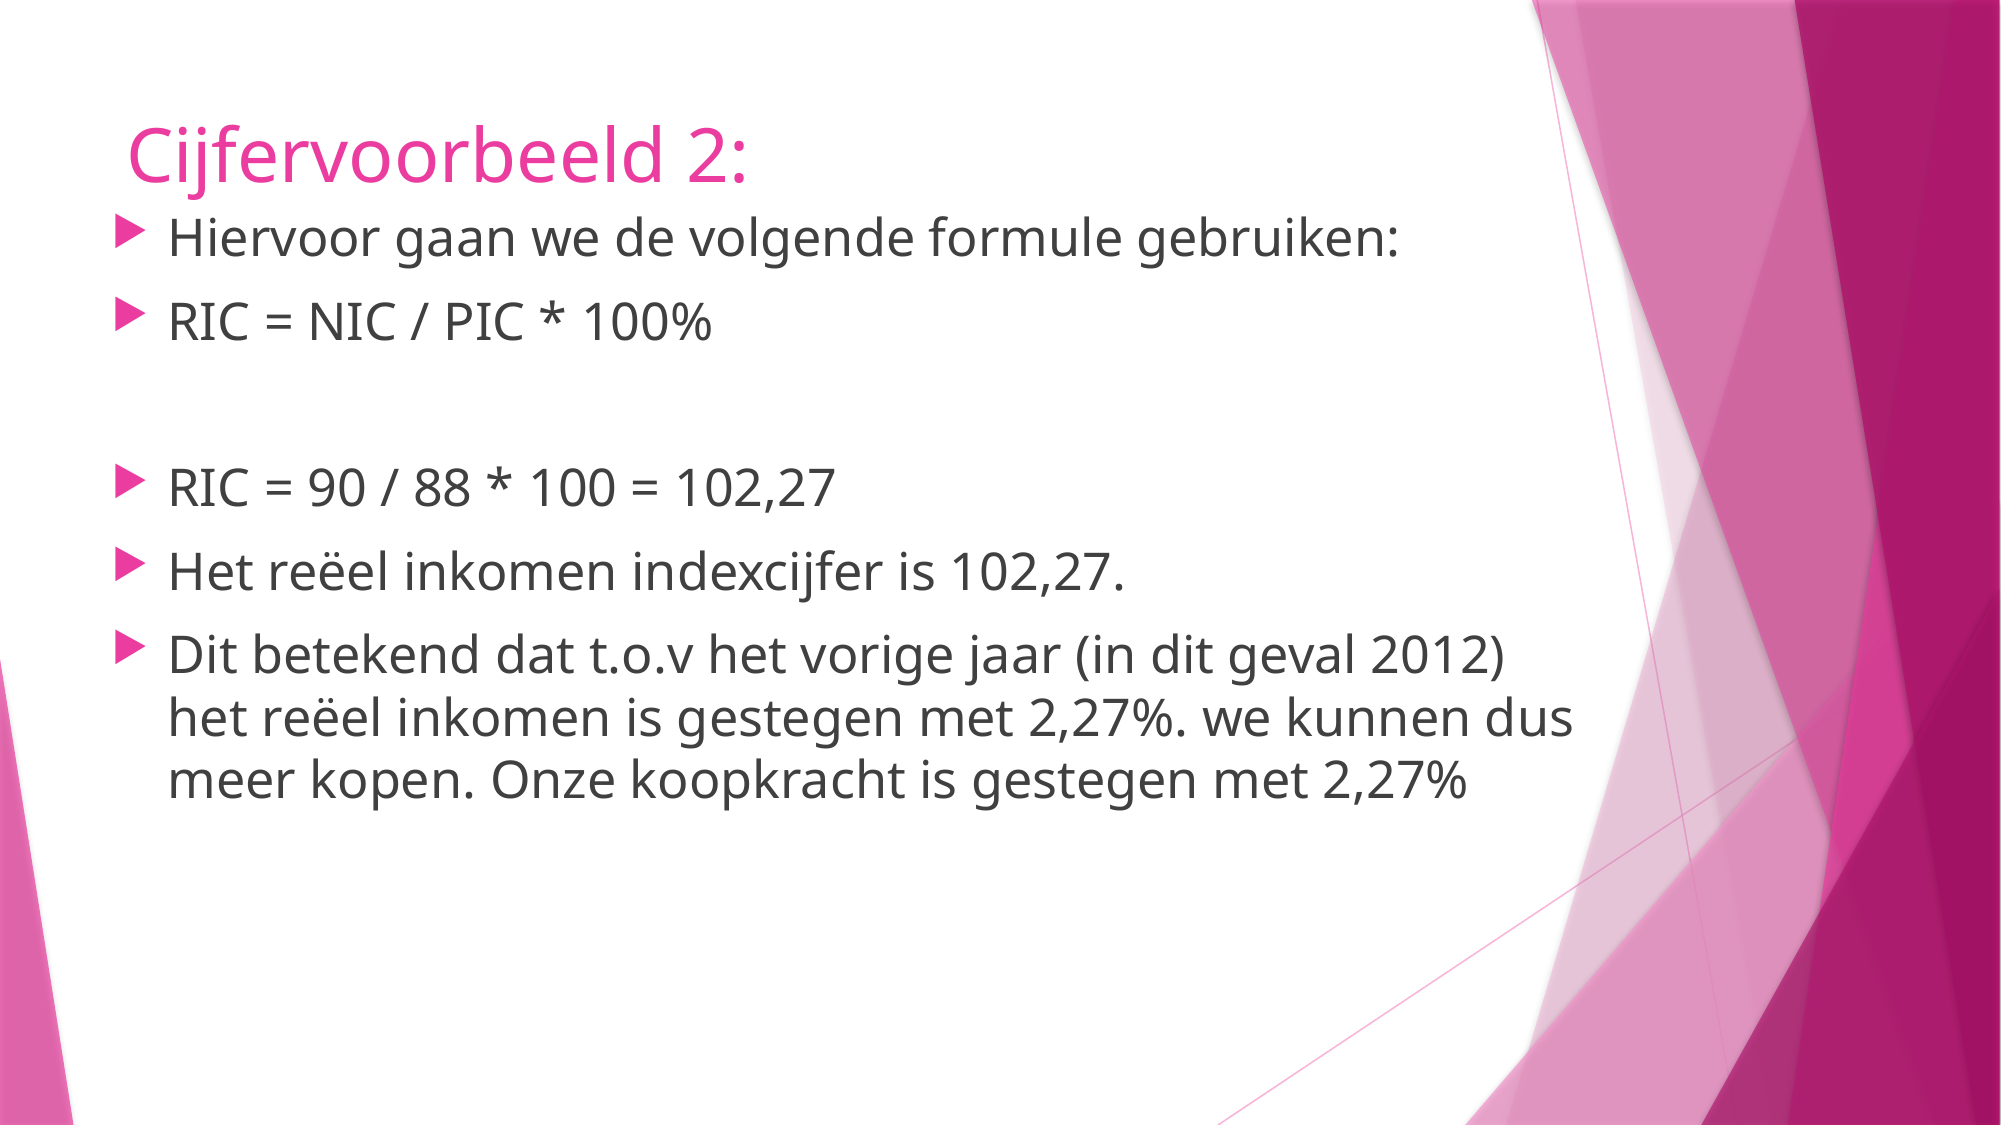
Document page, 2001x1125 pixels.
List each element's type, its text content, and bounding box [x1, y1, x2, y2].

list Hiervoor gaan we de volgende formule gebruiken: RIC = NIC / PIC * 100% RIC = 90 / 88 * 100 = 102,27 Het reëel inkomen indexcijfer is 102,27. Dit betekend dat t.o.v het vorige jaar (in dit geval 2012) het reëel inkomen is gestegen met 2,27%. we kunnen dus meer kopen. Onze koopkracht is gestegen met 2,27% [96, 197, 1591, 1080]
title Cijfervoorbeeld 2: [111, 99, 1522, 197]
